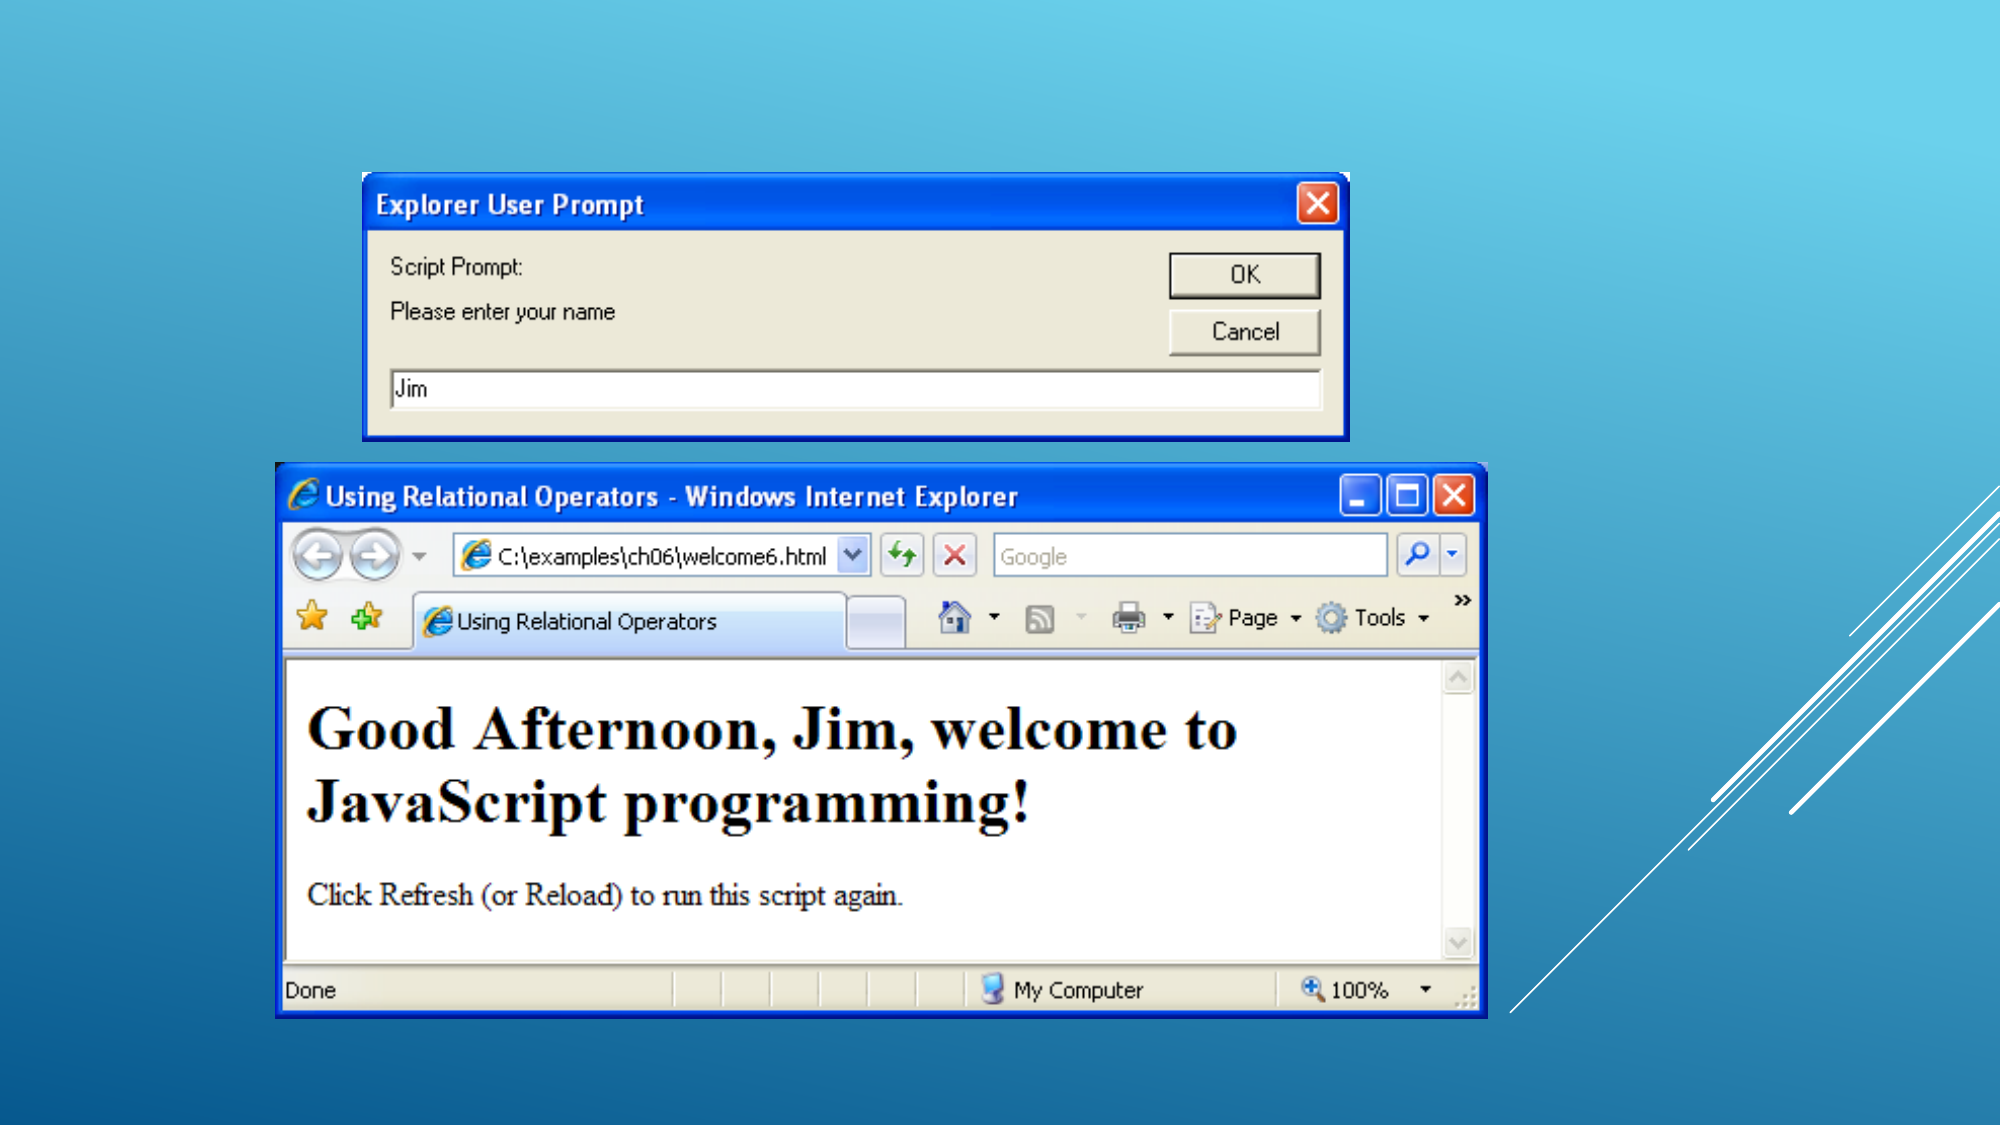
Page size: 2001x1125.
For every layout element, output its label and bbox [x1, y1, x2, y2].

picture [362, 172, 1351, 443]
picture [274, 462, 1488, 1020]
